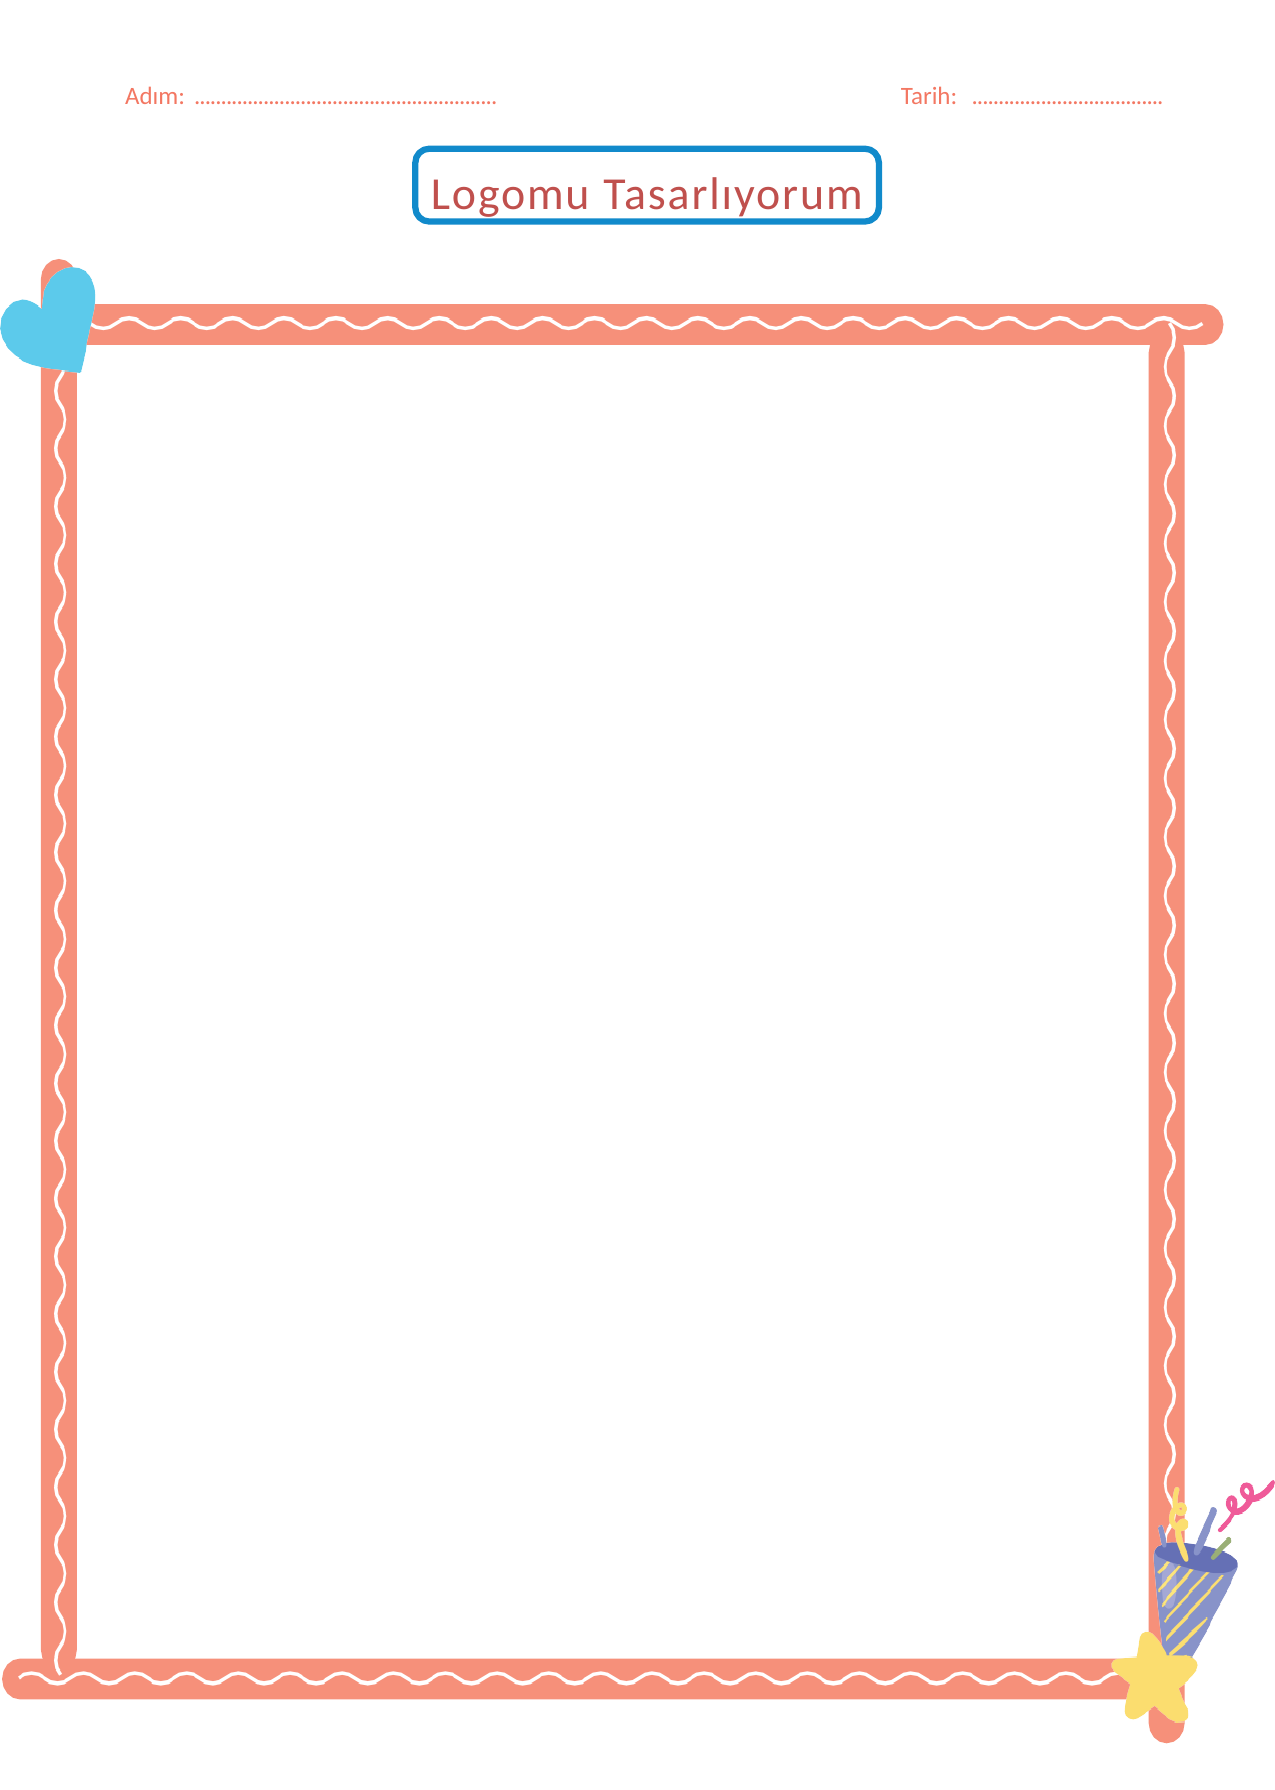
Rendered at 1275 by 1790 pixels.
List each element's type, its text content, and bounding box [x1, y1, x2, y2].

text_box [415, 148, 879, 161]
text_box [0, 258, 1275, 1744]
text_box Tarih: .................................... [898, 77, 1171, 110]
text_box Adım: ......................................................... [122, 77, 505, 110]
text_box Logomu Tasarlıyorum [287, 161, 1007, 219]
